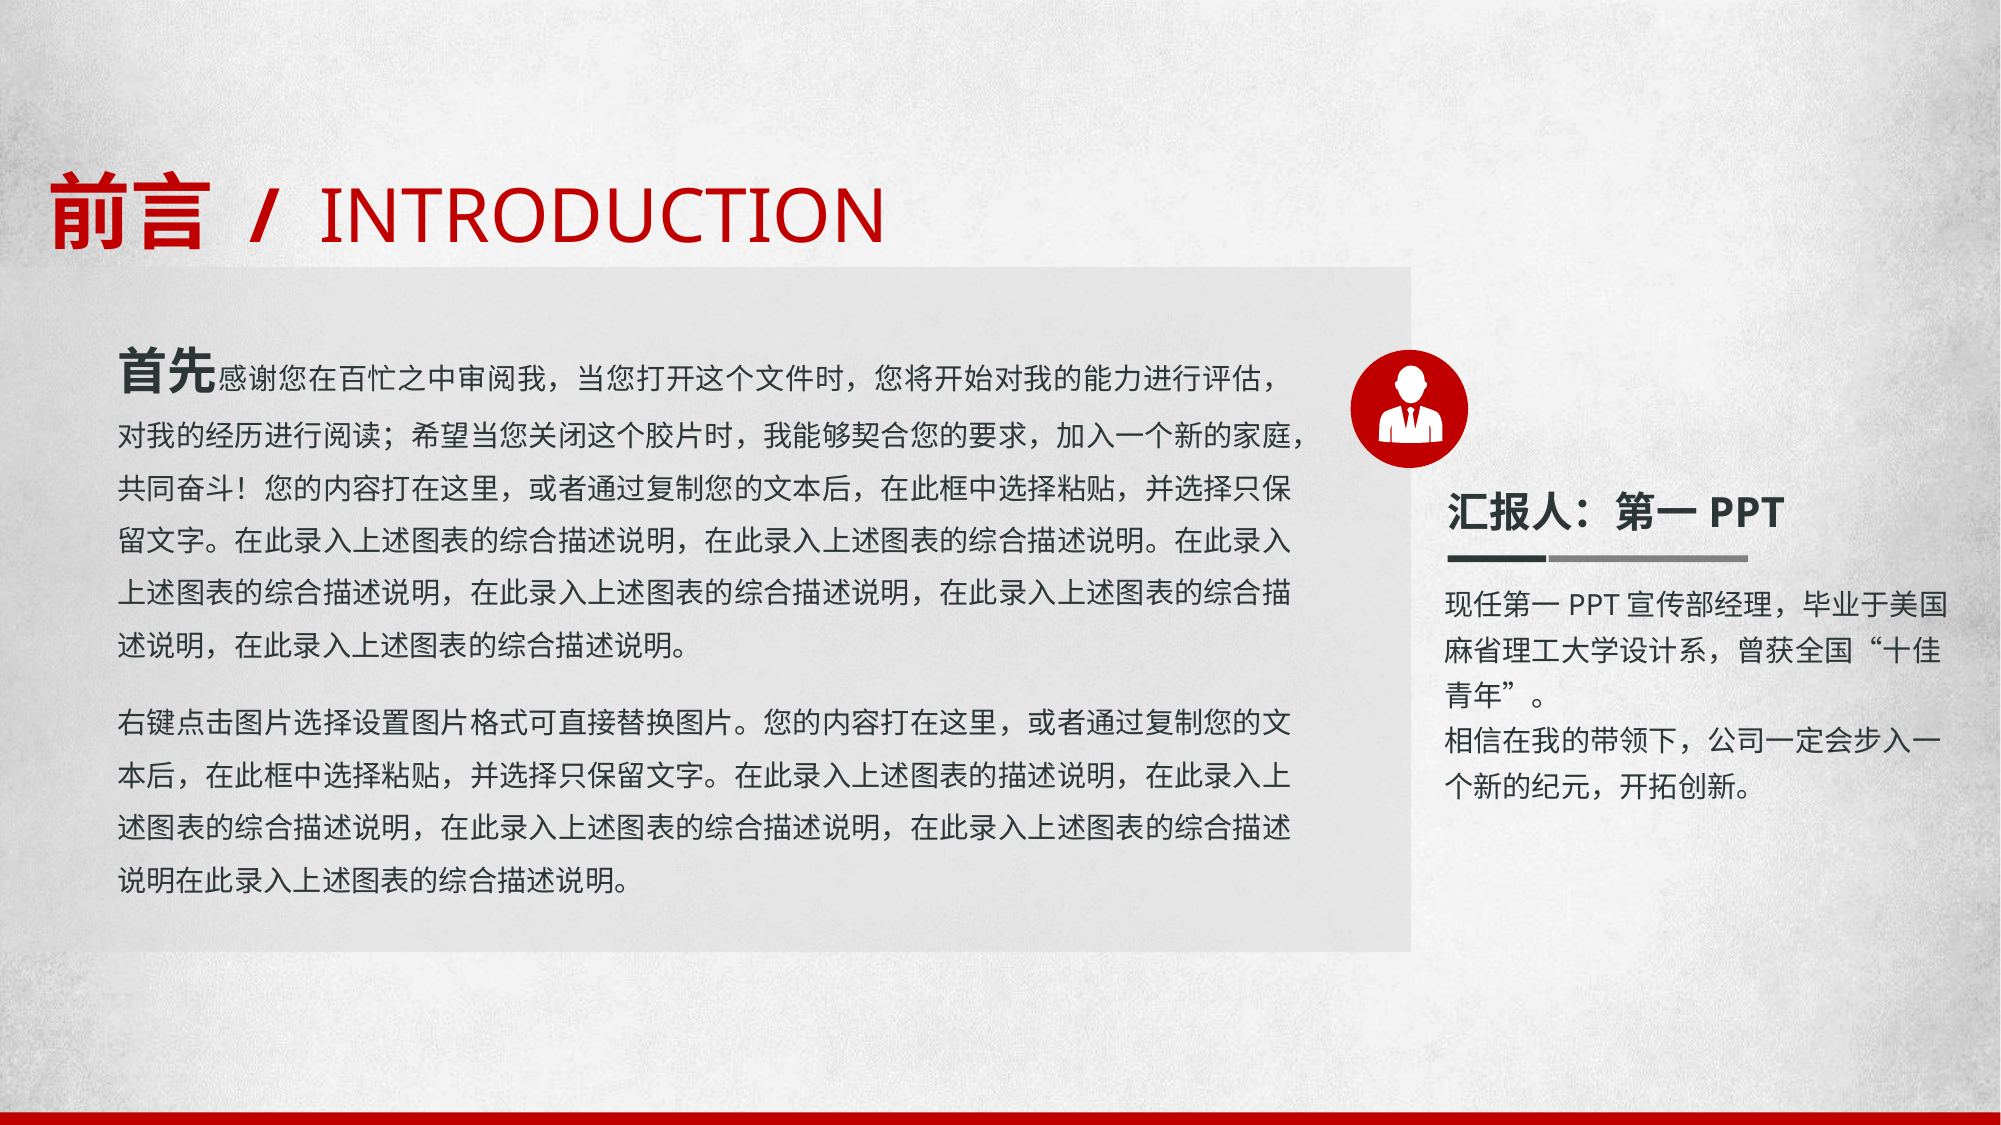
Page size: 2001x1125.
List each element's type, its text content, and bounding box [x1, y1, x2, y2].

text_box [0, 1112, 2001, 1125]
text_box [1446, 553, 1547, 564]
picture [0, 0, 2001, 1112]
text_box 汇报人：第一PPT [1436, 479, 1797, 542]
text_box [1547, 553, 1750, 564]
text_box 现任第一PPT宣传部经理，毕业于美国麻省理工大学设计系，曾获全国“十佳青年”。 相信在我的带领下，公司一定会步入一个新的纪元，开拓创新。 [1432, 570, 1981, 809]
text_box 前言 / INTRODUCTION [27, 149, 909, 269]
text_box [0, 265, 1413, 954]
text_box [1350, 349, 1469, 469]
text_box 首先感谢您在百忙之中审阅我，当您打开这个文件时，您将开始对我的能力进行评估，对我的经历进行阅读；希望当您关闭这个胶片时，我能够契合您的要求，加入一个新的家庭，共同奋斗！您的内容打在这里，或者通过复制您的文本后，在此框中选择粘贴，并选择只保留文字。在此录入上述图表的综合描述说明，在此录入上述图表的综合描述说明。在此录入上述图表的综合描述说明，在此录入上述图表的综合描述说明，在此录入上述图表的综合描述说明，在此录入上述图表的综合描述说明。 右键点击图片选择设置图片格式可直接替换图片。您的内容打在这里，或者通过复制您的文本后，在此框中选择粘贴，并选择只保留文字。在此录入上述图表的描述说明，在此录入上述图表的综合描述说明，在此录入上述图表的综合描述说明，在此录入上述图表的综合描述说明在此录入上述图表的综合描述说明。 [102, 302, 1308, 905]
